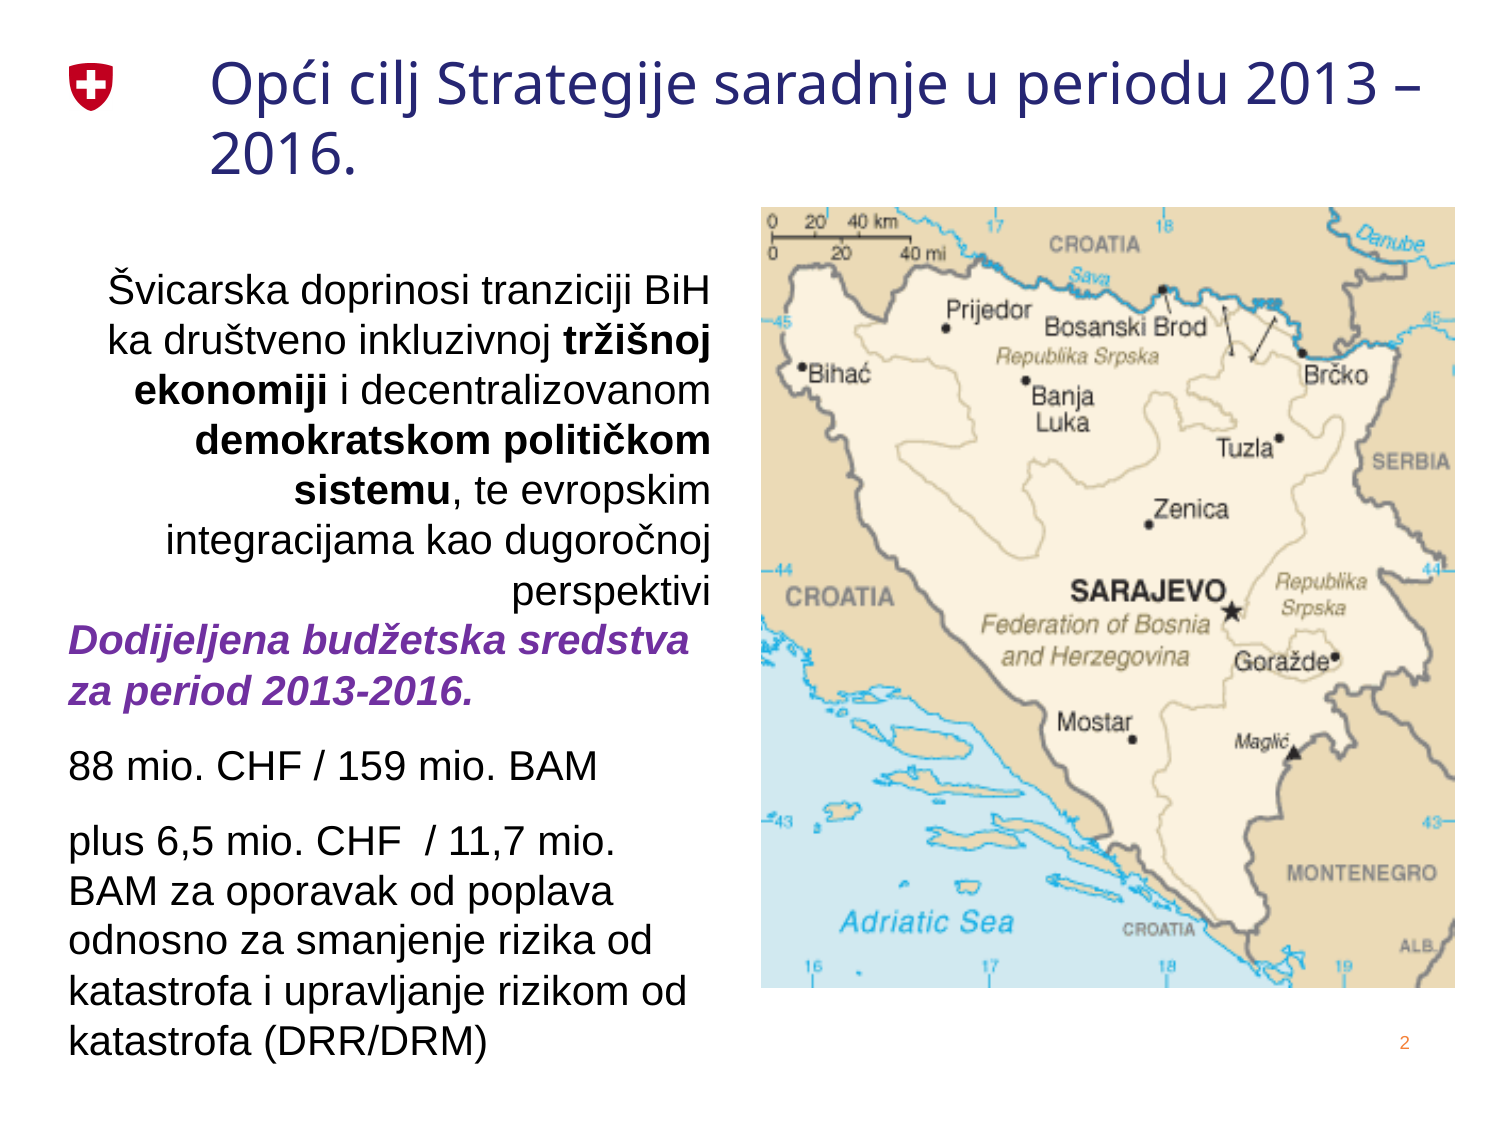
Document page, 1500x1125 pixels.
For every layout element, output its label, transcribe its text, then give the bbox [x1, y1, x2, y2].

list Švicarska doprinosi tranziciji BiH ka društveno inkluzivnoj tržišnoj ekonomiji i decentralizovanom demokratskom političkom sistemu, te evropskim integracijama kao dugoročnoj perspektivi Dodijeljena budžetska sredstva za period 2013-2016. 88 mio. CHF / 159 mio. BAM plus 6,5 mio. CHF / 11,7 mio. BAM za oporavak od poplava odnosno za smanjenje rizika od katastrofa i upravljanje rizikom od katastrofa (DRR/DRM) [52, 207, 727, 1102]
picture [761, 207, 1456, 988]
slide_number 2 [1328, 1022, 1426, 1102]
title Opći cilj Strategije saradnje u periodu 2013 – 2016. [194, 38, 1440, 195]
picture [69, 63, 113, 111]
